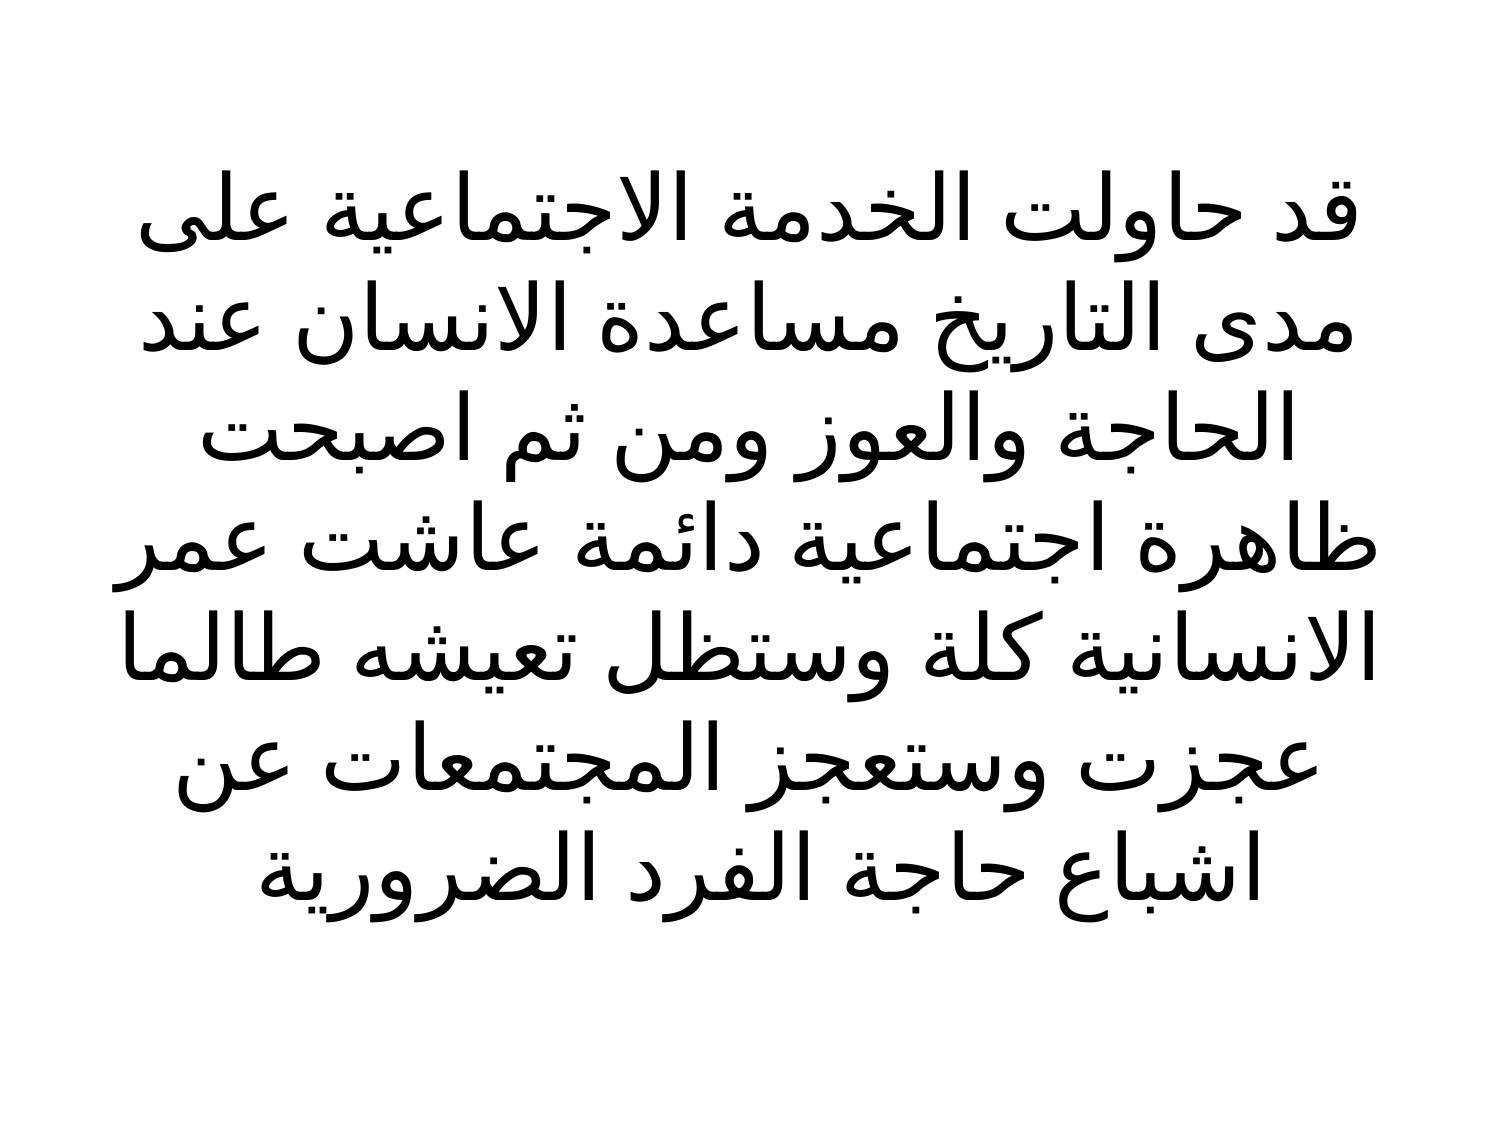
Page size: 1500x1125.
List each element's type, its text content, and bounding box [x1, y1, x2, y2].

title قد حاولت الخدمة الاجتماعية على مدى التاريخ مساعدة الانسان عند الحاجة والعوز ومن ثم اصبحت ظاهرة اجتماعية دائمة عاشت عمر الانسانية كلة وستظل تعيشه طالما عجزت وستعجز المجتمعات عن اشباع حاجة الفرد الضرورية [75, 45, 1425, 1024]
